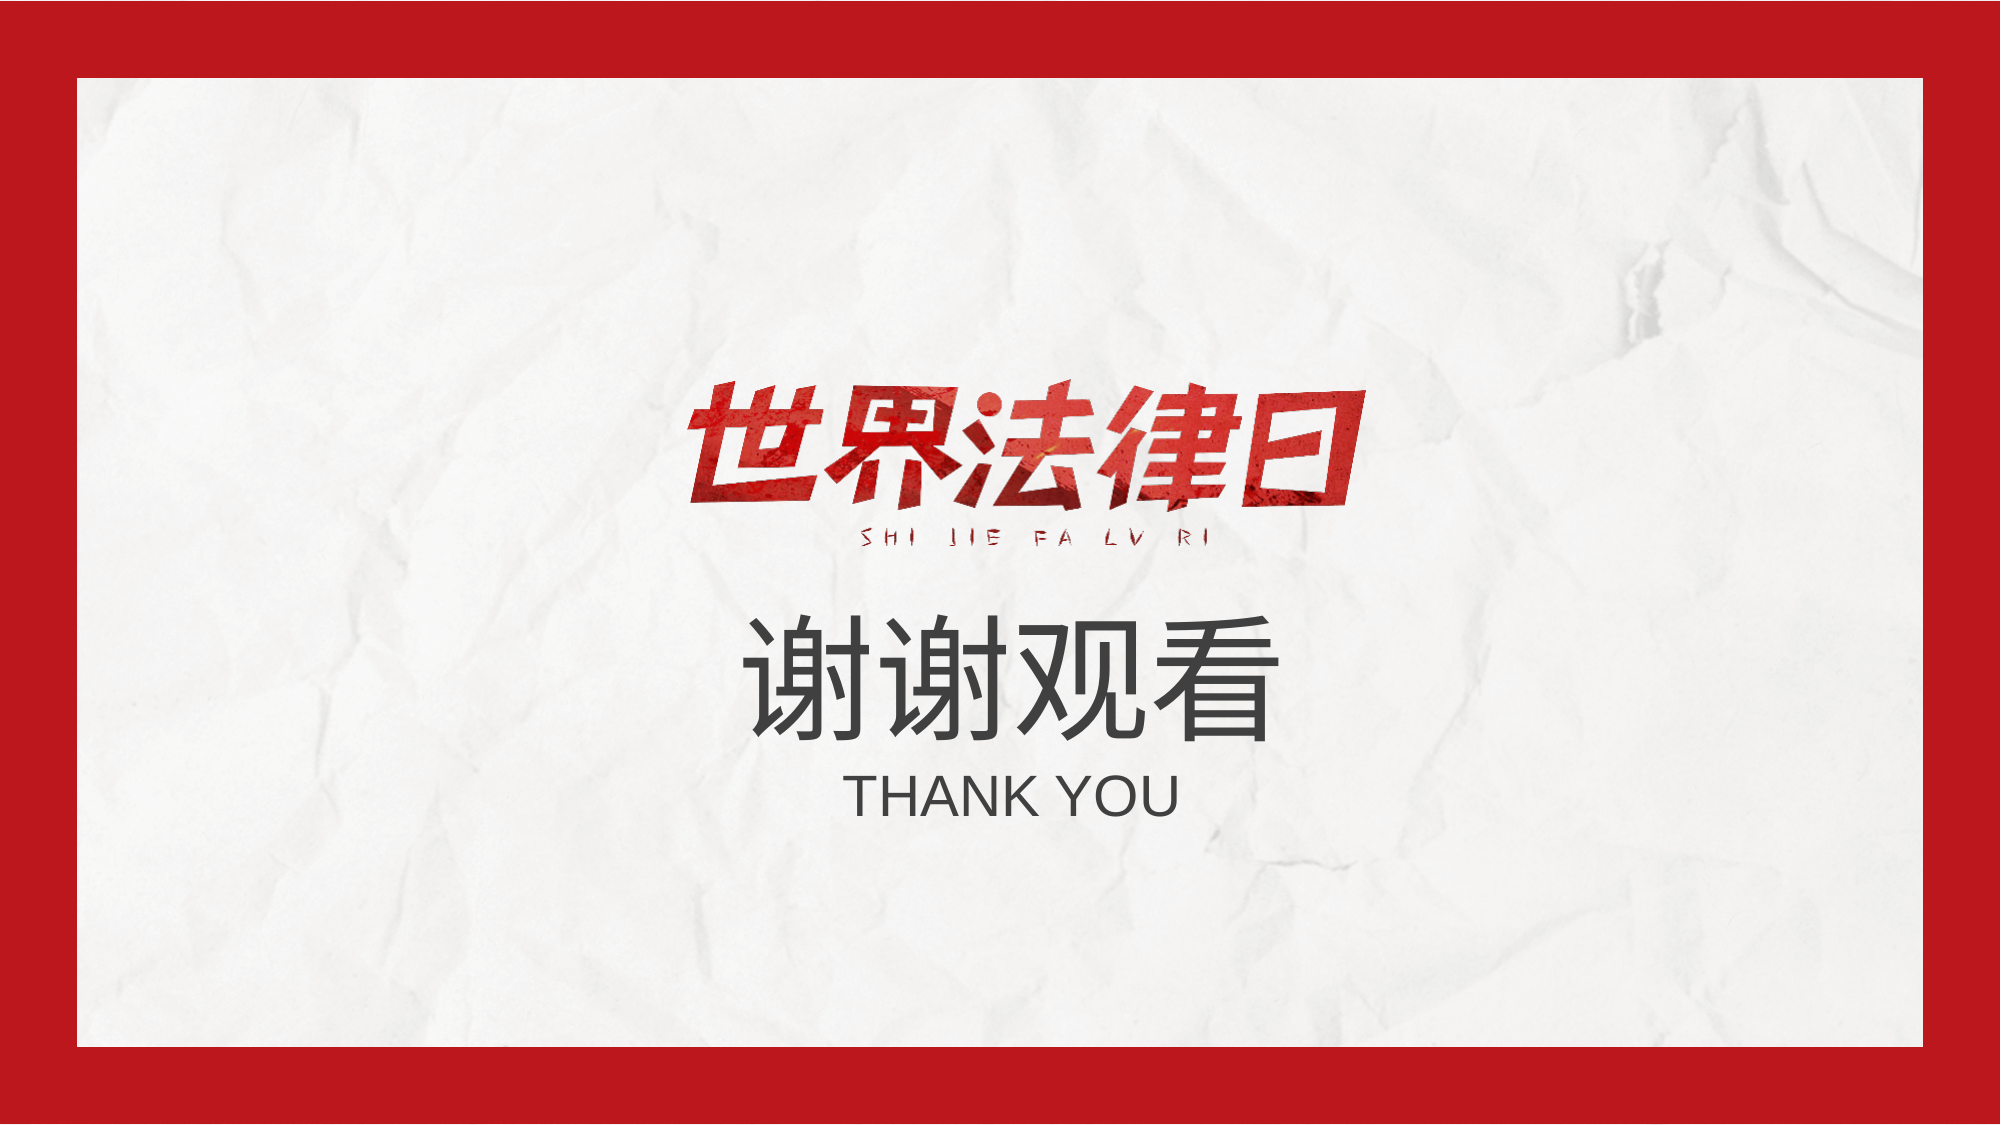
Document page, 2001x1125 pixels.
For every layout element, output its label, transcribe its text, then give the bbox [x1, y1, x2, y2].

text_box [0, 0, 2000, 1125]
text_box [38, 38, 1962, 1087]
text_box 谢谢观看 THANK YOU [687, 585, 1337, 836]
picture [687, 379, 1366, 547]
